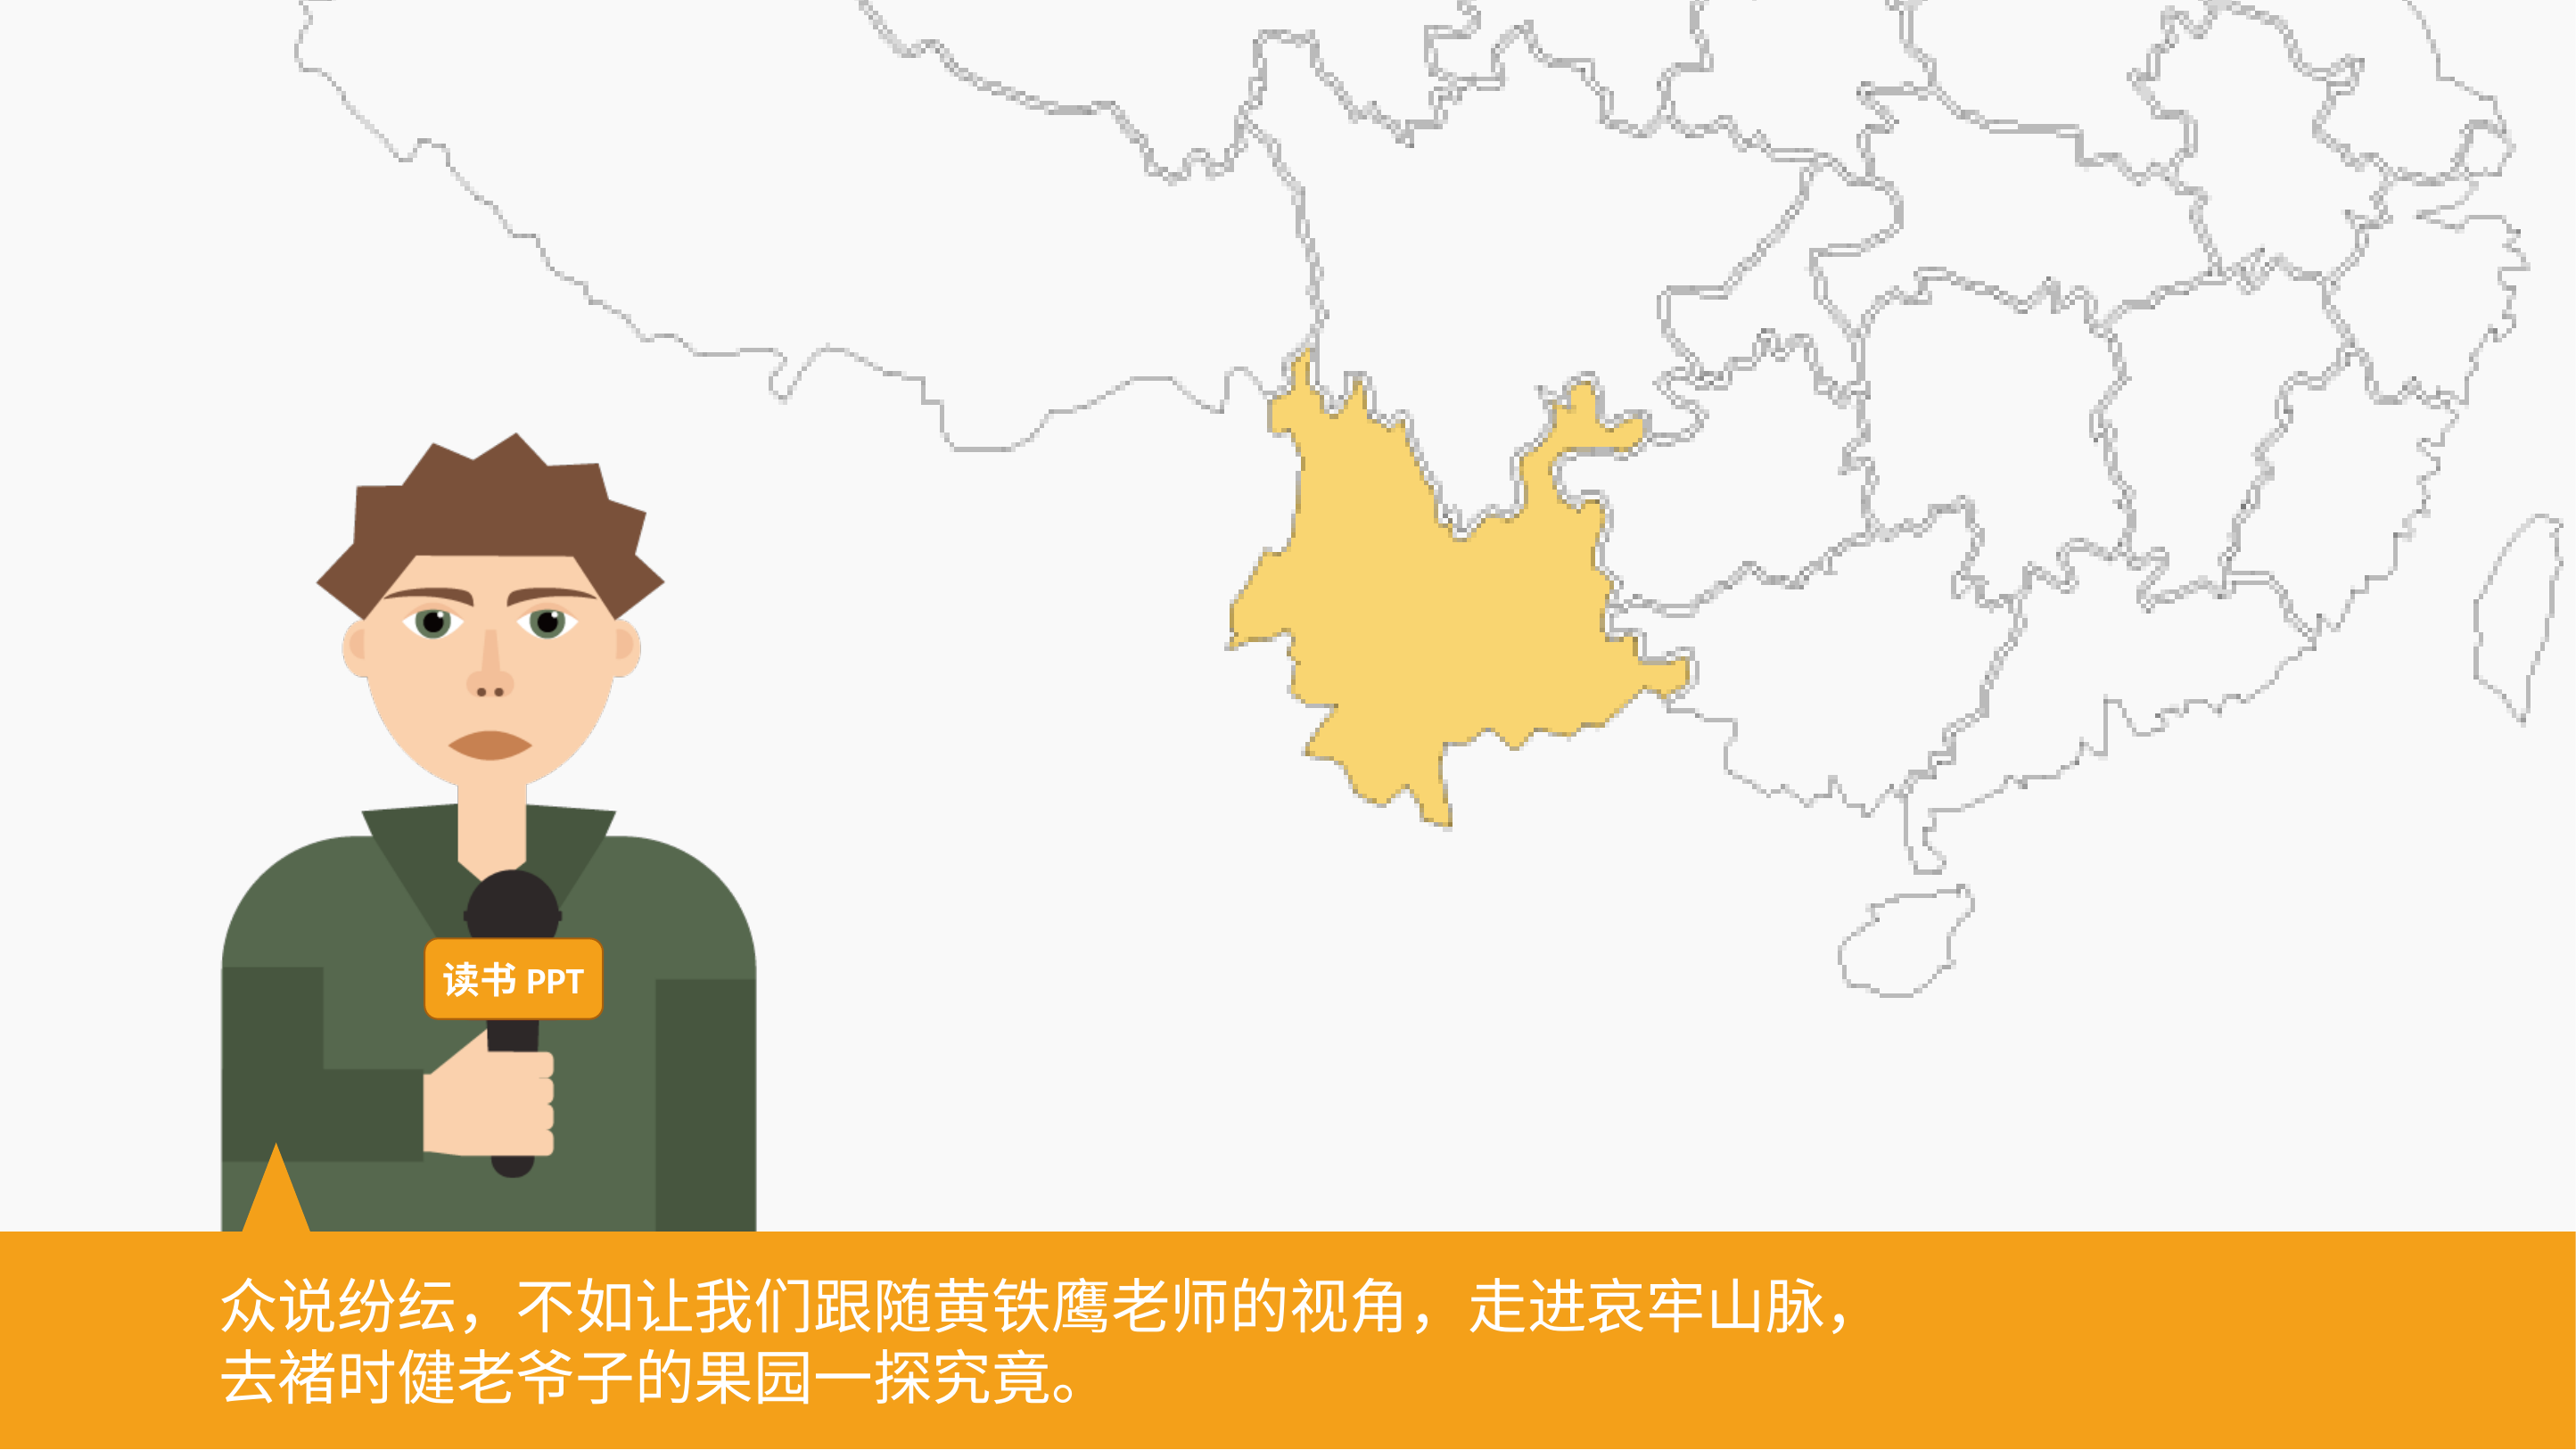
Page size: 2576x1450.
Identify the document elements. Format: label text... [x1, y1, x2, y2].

picture [104, 0, 2576, 1056]
text_box [0, 1231, 2576, 1449]
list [177, 422, 1351, 1252]
text_box 众说纷纭，不如让我们跟随黄铁鹰老师的视角，走进哀牢山脉， 去褚时健老爷子的果园一探究竟。 [205, 1262, 2292, 1418]
